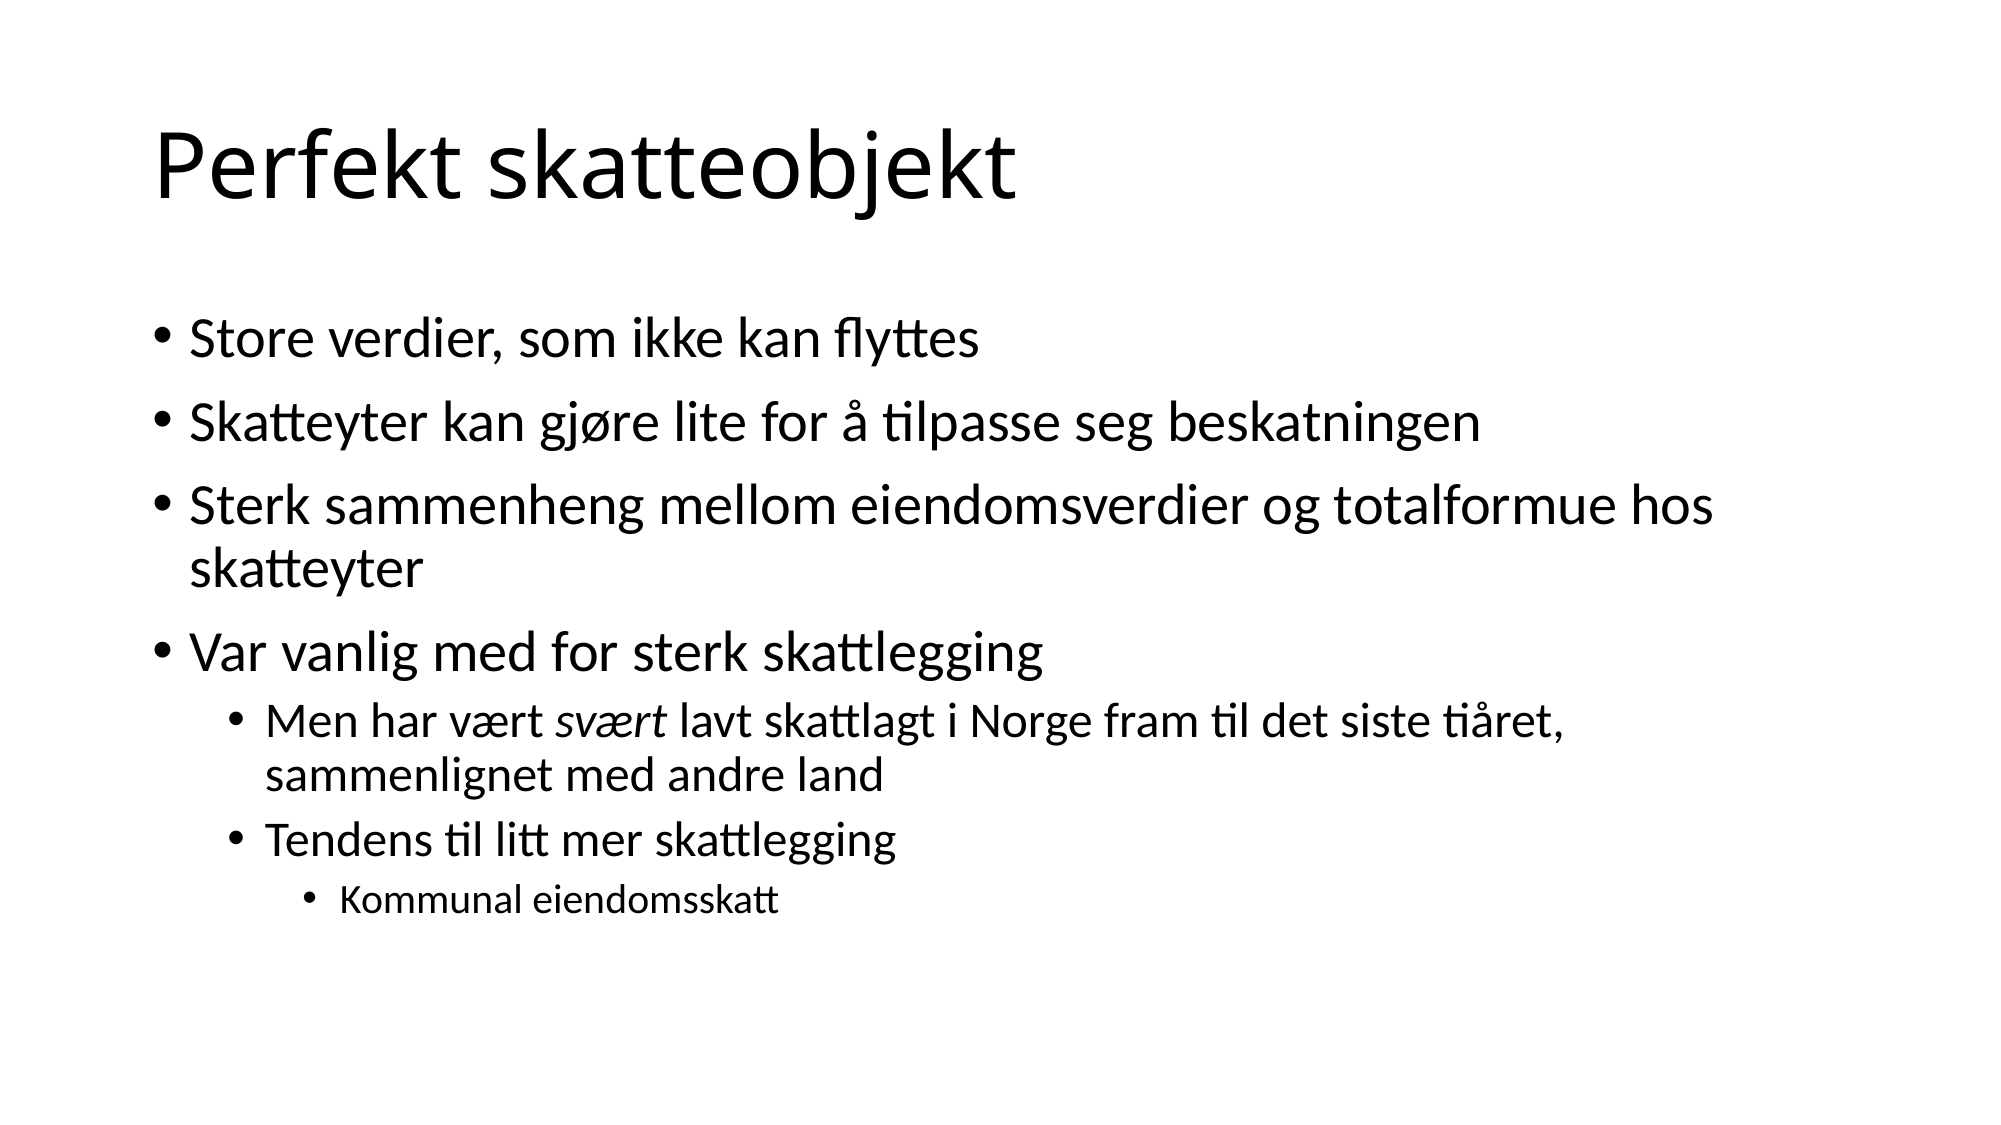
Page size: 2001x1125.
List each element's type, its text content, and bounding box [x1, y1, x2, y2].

title Perfekt skatteobjekt [137, 59, 1863, 278]
list Store verdier, som ikke kan flyttes Skatteyter kan gjøre lite for å tilpasse seg beskatningen Sterk sammenheng mellom eiendomsverdier og totalformue hos skatteyter Var vanlig med for sterk skattlegging Men har vært svært lavt skattlagt i Norge fram til det siste tiåret, sammenlignet med andre land Tendens til litt mer skattlegging Kommunal eiendomsskatt [137, 299, 1863, 1014]
